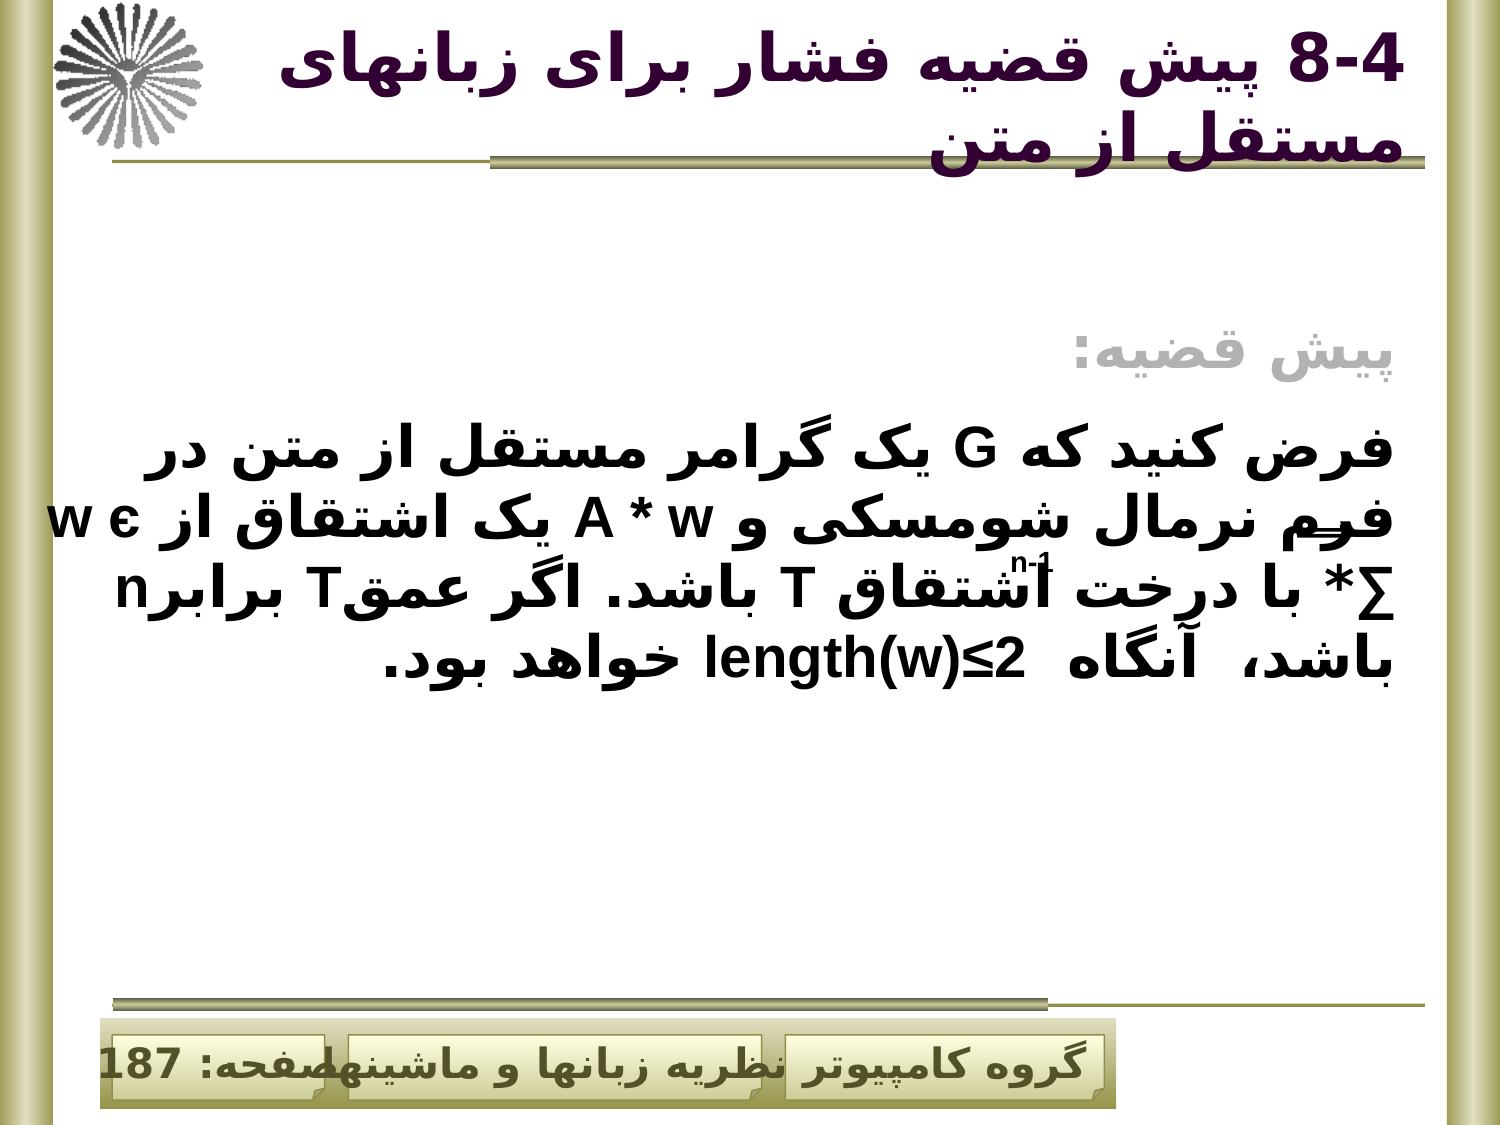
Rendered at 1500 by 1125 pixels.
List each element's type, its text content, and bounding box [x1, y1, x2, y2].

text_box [29, 302, 1412, 634]
title 8-4 پیش قضیه فشار برای زبانهای مستقل از متن [147, 42, 1423, 147]
